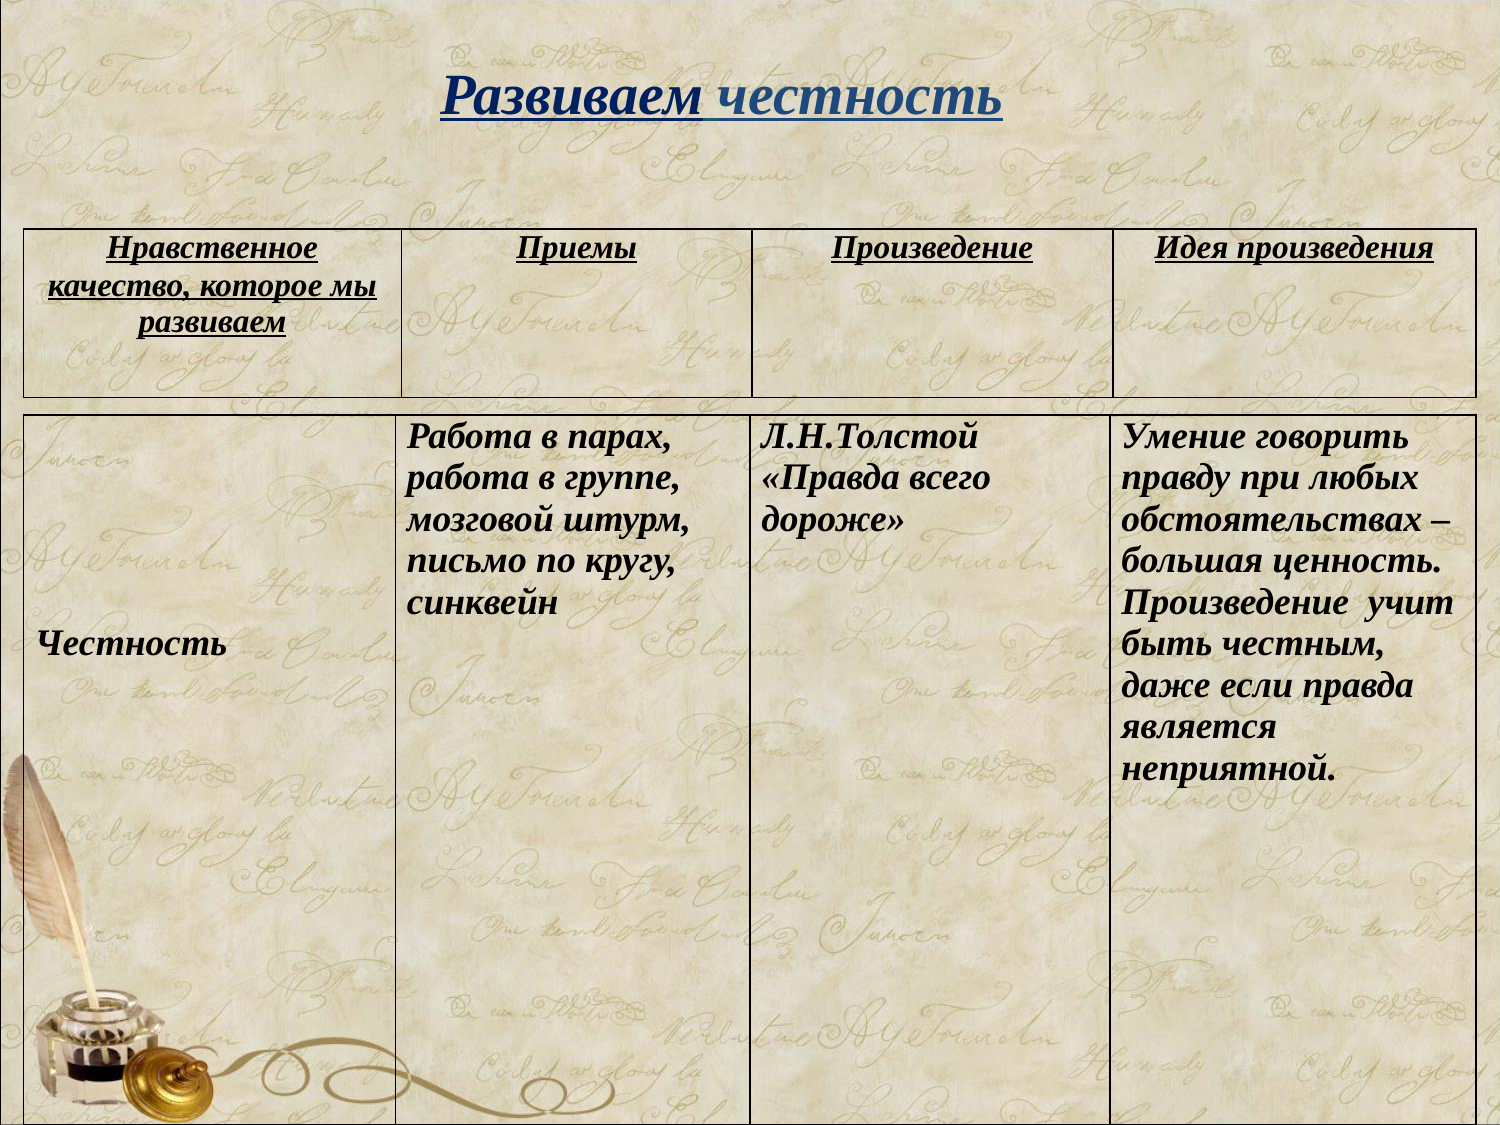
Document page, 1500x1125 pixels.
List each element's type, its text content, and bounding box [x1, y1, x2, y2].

table_header Идея произведения [1114, 230, 1475, 397]
table_header Работа в парах, работа в группе, мозговой штурм, письмо по кругу, синквейн [396, 416, 749, 1124]
table_header Честность [24, 416, 395, 1124]
table_header Умение говорить правду при любых обстоятельствах – большая ценность. Произведение учит быть честным, даже если правда является неприятной. [1111, 416, 1475, 1124]
text_box Развиваем честность [425, 48, 1058, 134]
table_header Приемы [402, 230, 751, 397]
table_header Нравственное качество, которое мы развиваем [24, 230, 401, 397]
table_header Произведение [753, 230, 1112, 397]
picture [0, 0, 1500, 1125]
table_header Л.Н.Толстой «Правда всего дороже» [751, 416, 1109, 1124]
